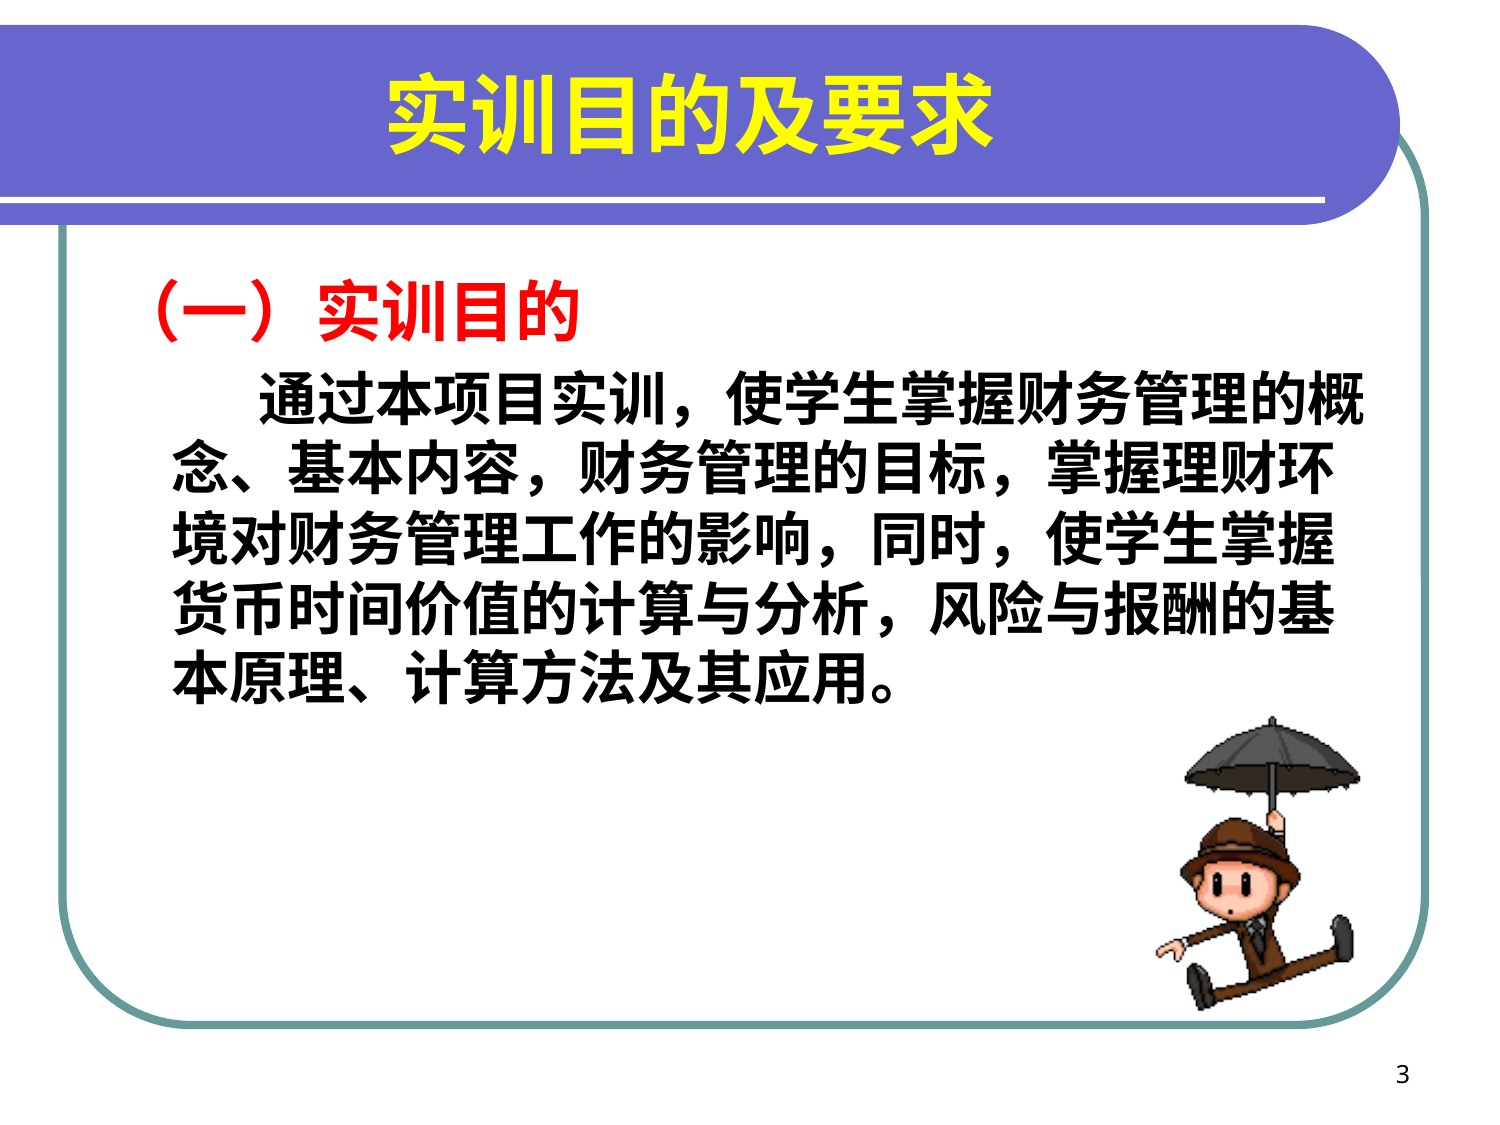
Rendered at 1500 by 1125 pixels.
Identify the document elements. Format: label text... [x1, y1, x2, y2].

title 实训目的及要求 [31, 37, 1348, 188]
list （一）实训目的 通过本项目实训，使学生掌握财务管理的概念、基本内容，财务管理的目标，掌握理财环境对财务管理工作的影响，同时，使学生掌握货币时间价值的计算与分析，风险与报酬的基本原理、计算方法及其应用。 [99, 262, 1401, 988]
slide_number 3 [1074, 1024, 1426, 1101]
picture [1098, 701, 1426, 1026]
